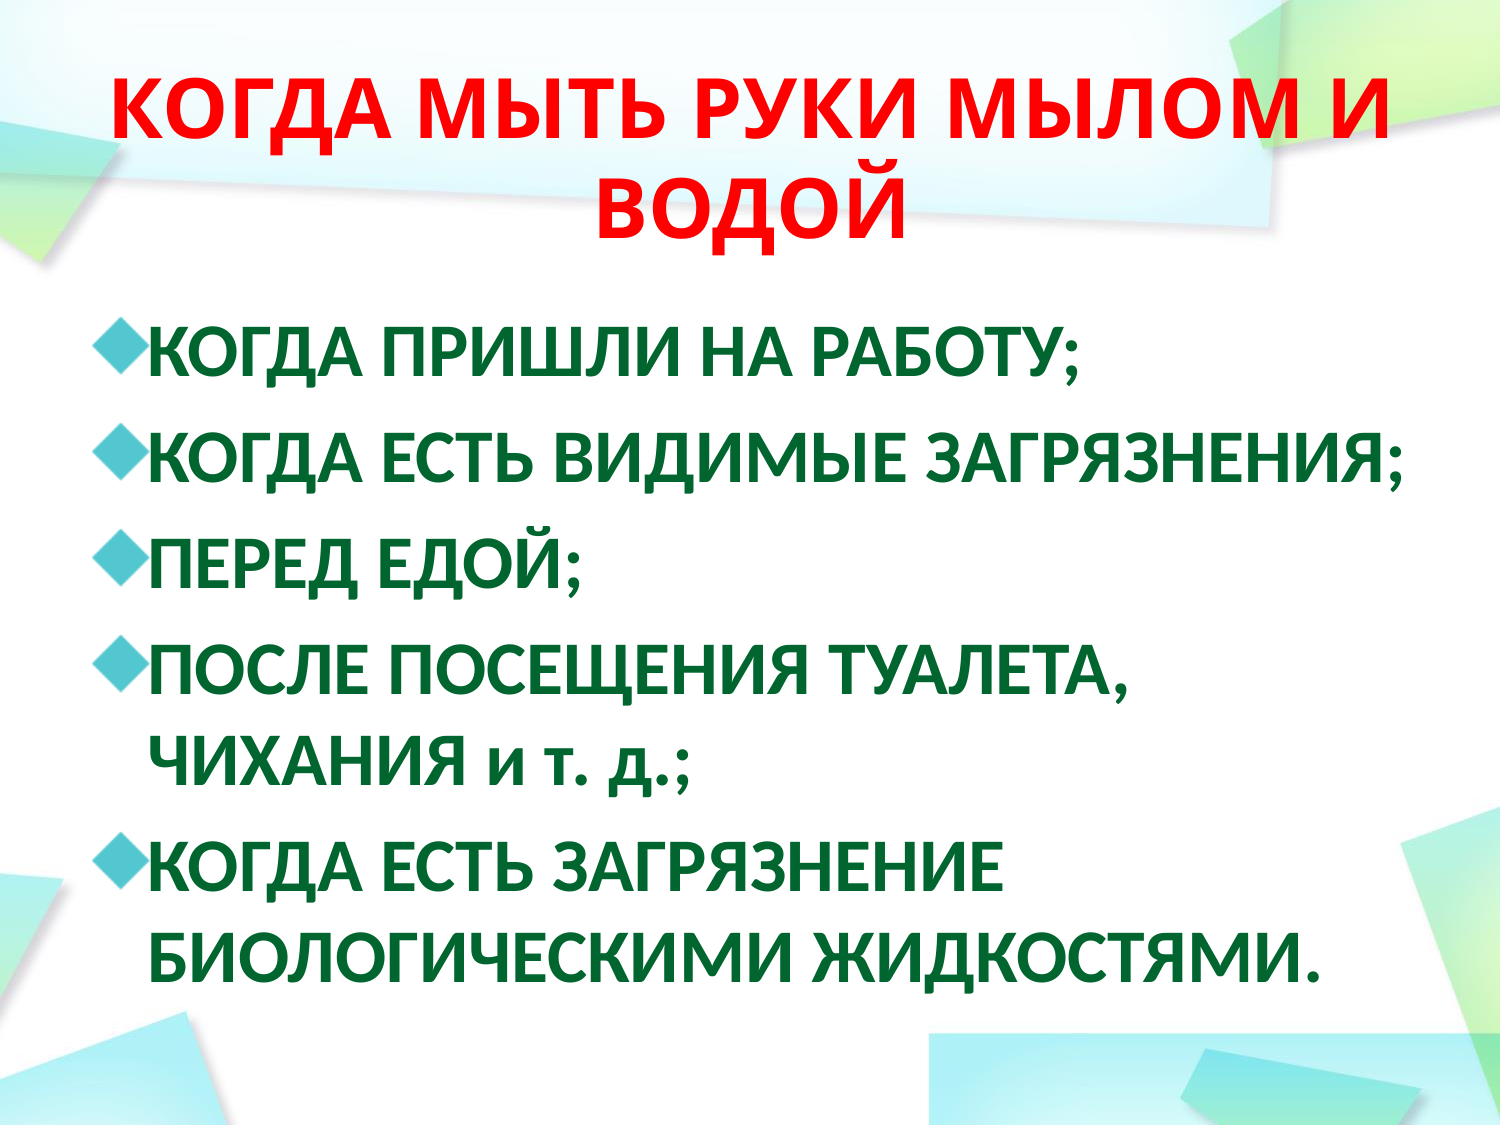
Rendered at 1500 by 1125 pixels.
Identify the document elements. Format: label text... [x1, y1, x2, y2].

list КОГДА ПРИШЛИ НА РАБОТУ; КОГДА ЕСТЬ ВИДИМЫЕ ЗАГРЯЗНЕНИЯ; ПЕРЕД ЕДОЙ; ПОСЛЕ ПОСЕЩЕНИЯ ТУАЛЕТА, ЧИХАНИЯ и т. д.; КОГДА ЕСТЬ ЗАГРЯЗНЕНИЕ БИОЛОГИЧЕСКИМИ ЖИДКОСТЯМИ. [76, 293, 1427, 1014]
picture [0, 0, 1500, 1125]
title КОГДА МЫТЬ РУКИ МЫЛОМ И ВОДОЙ [76, 66, 1427, 244]
